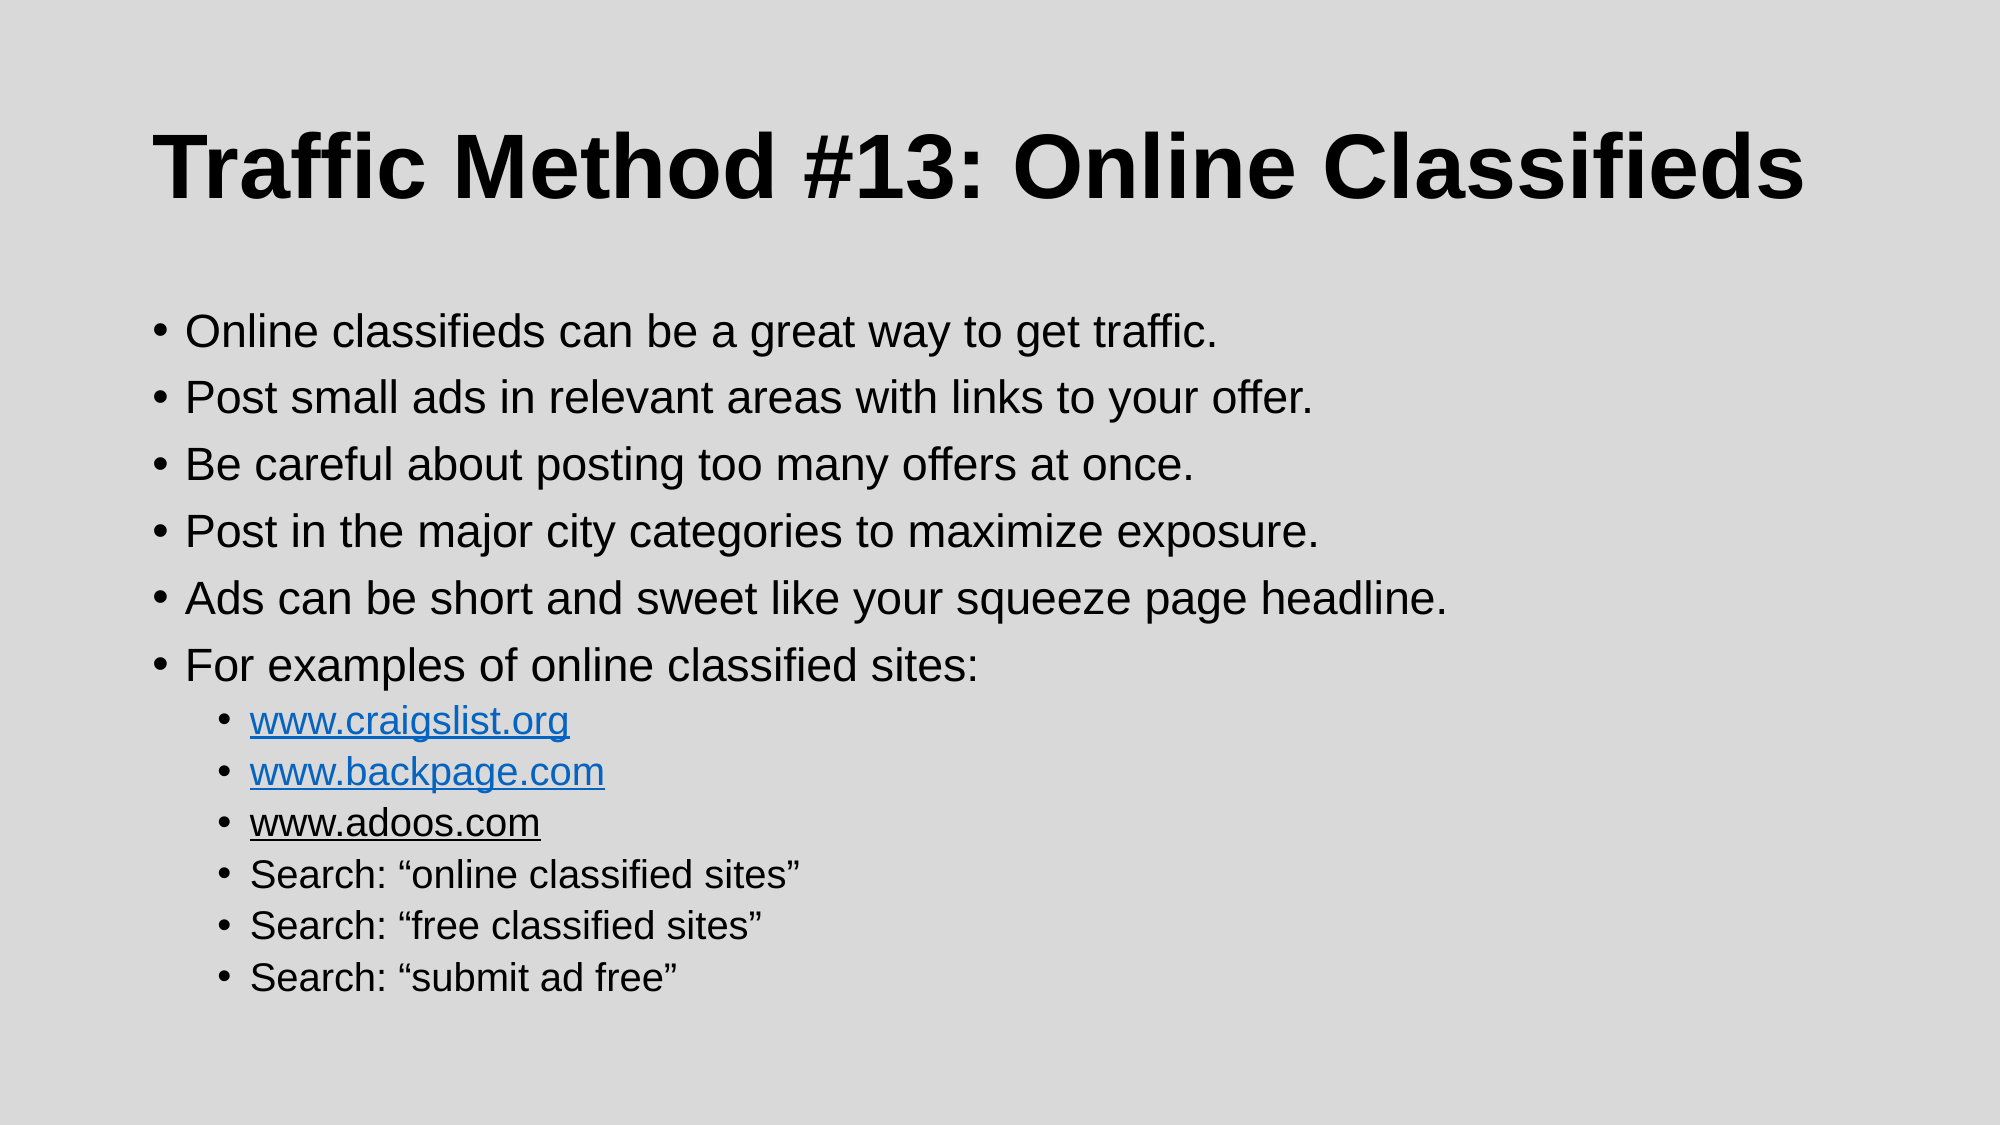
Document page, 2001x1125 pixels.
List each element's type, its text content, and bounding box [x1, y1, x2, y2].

title Traffic Method #13: Online Classifieds [137, 59, 1863, 278]
list Online classifieds can be a great way to get traffic. Post small ads in relevant areas with links to your offer. Be careful about posting too many offers at once. Post in the major city categories to maximize exposure. Ads can be short and sweet like your squeeze page headline. For examples of online classified sites: www.craigslist.org www.backpage.com www.adoos.com Search: “online classified sites” Search: “free classified sites” Search: “submit ad free” [137, 299, 1863, 1014]
